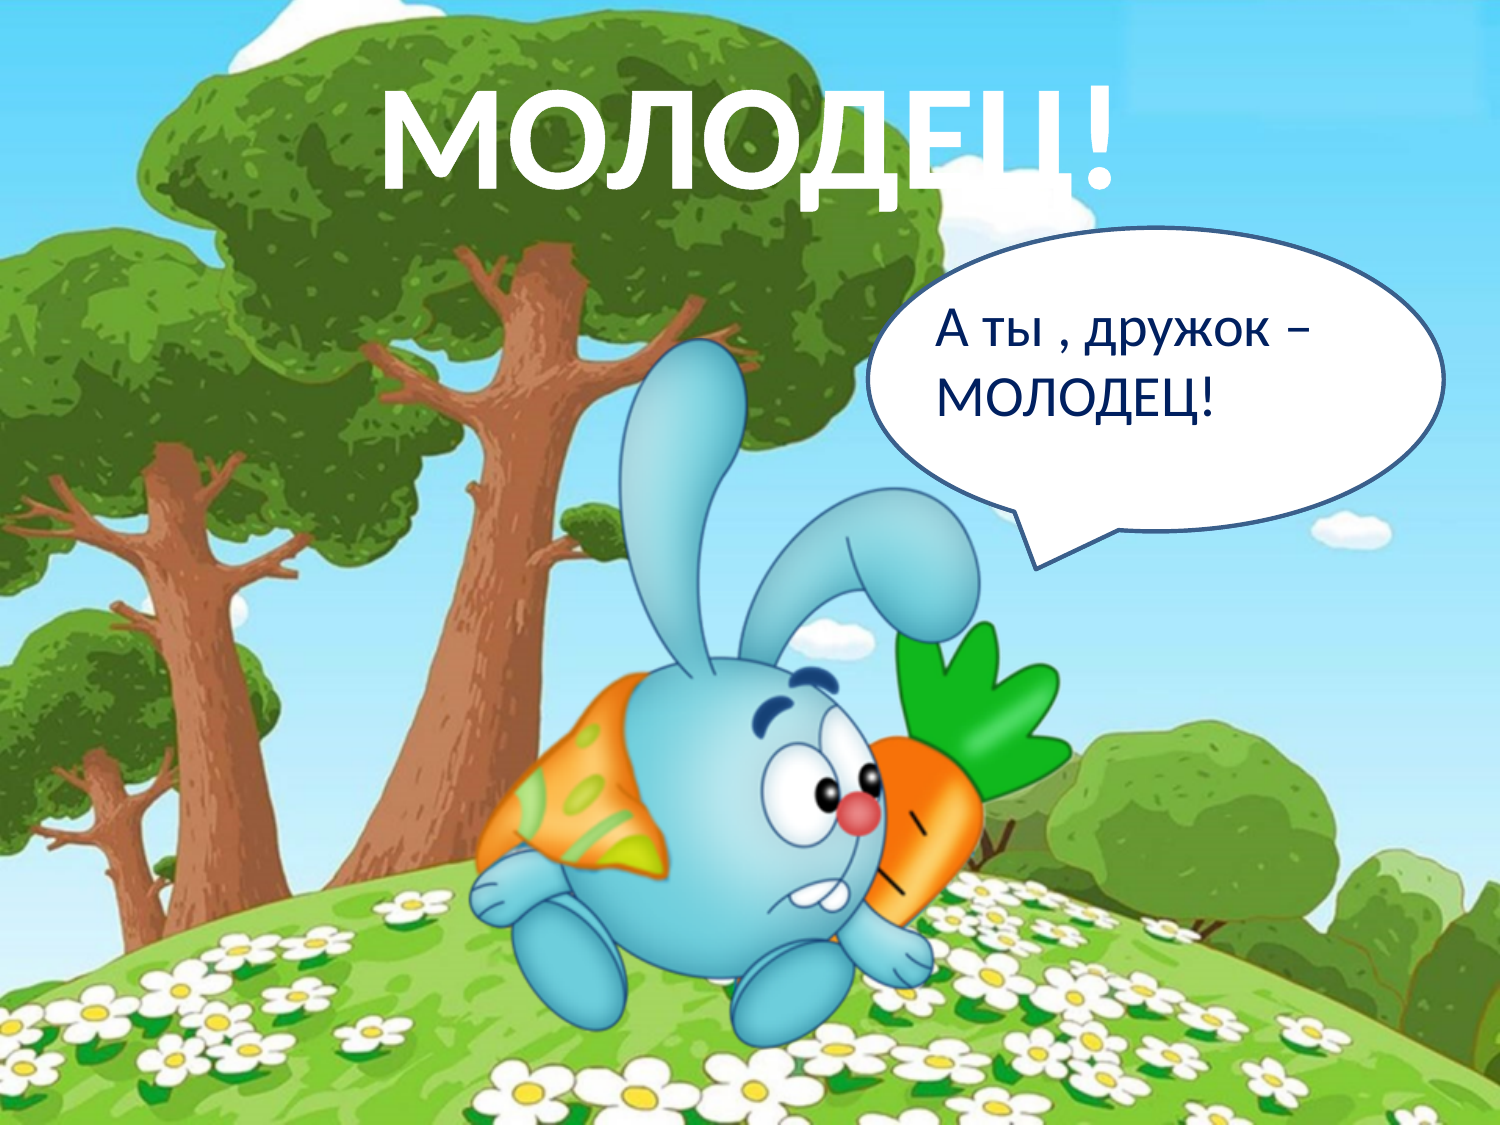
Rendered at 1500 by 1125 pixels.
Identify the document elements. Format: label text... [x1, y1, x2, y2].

text_box МОЛОДЕЦ! [360, 30, 1140, 226]
picture [0, 0, 1500, 1125]
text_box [867, 227, 1444, 532]
